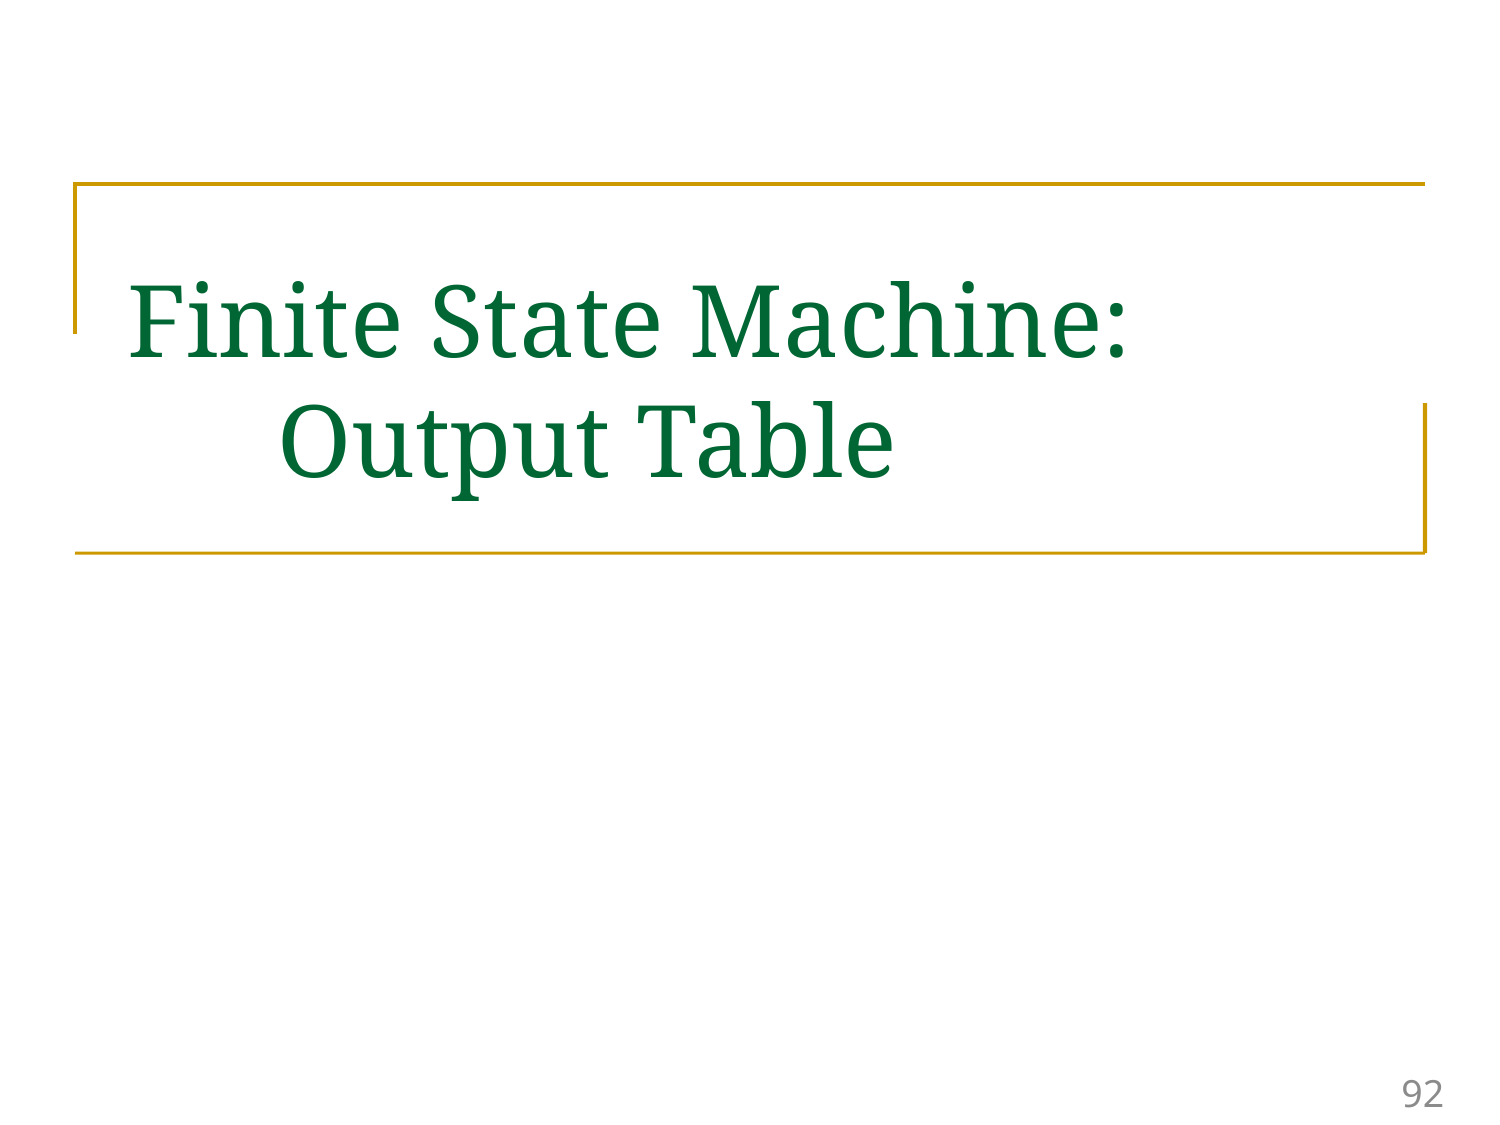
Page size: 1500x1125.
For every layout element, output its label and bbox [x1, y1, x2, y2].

title [112, 249, 1413, 538]
slide_number [1121, 1066, 1460, 1125]
